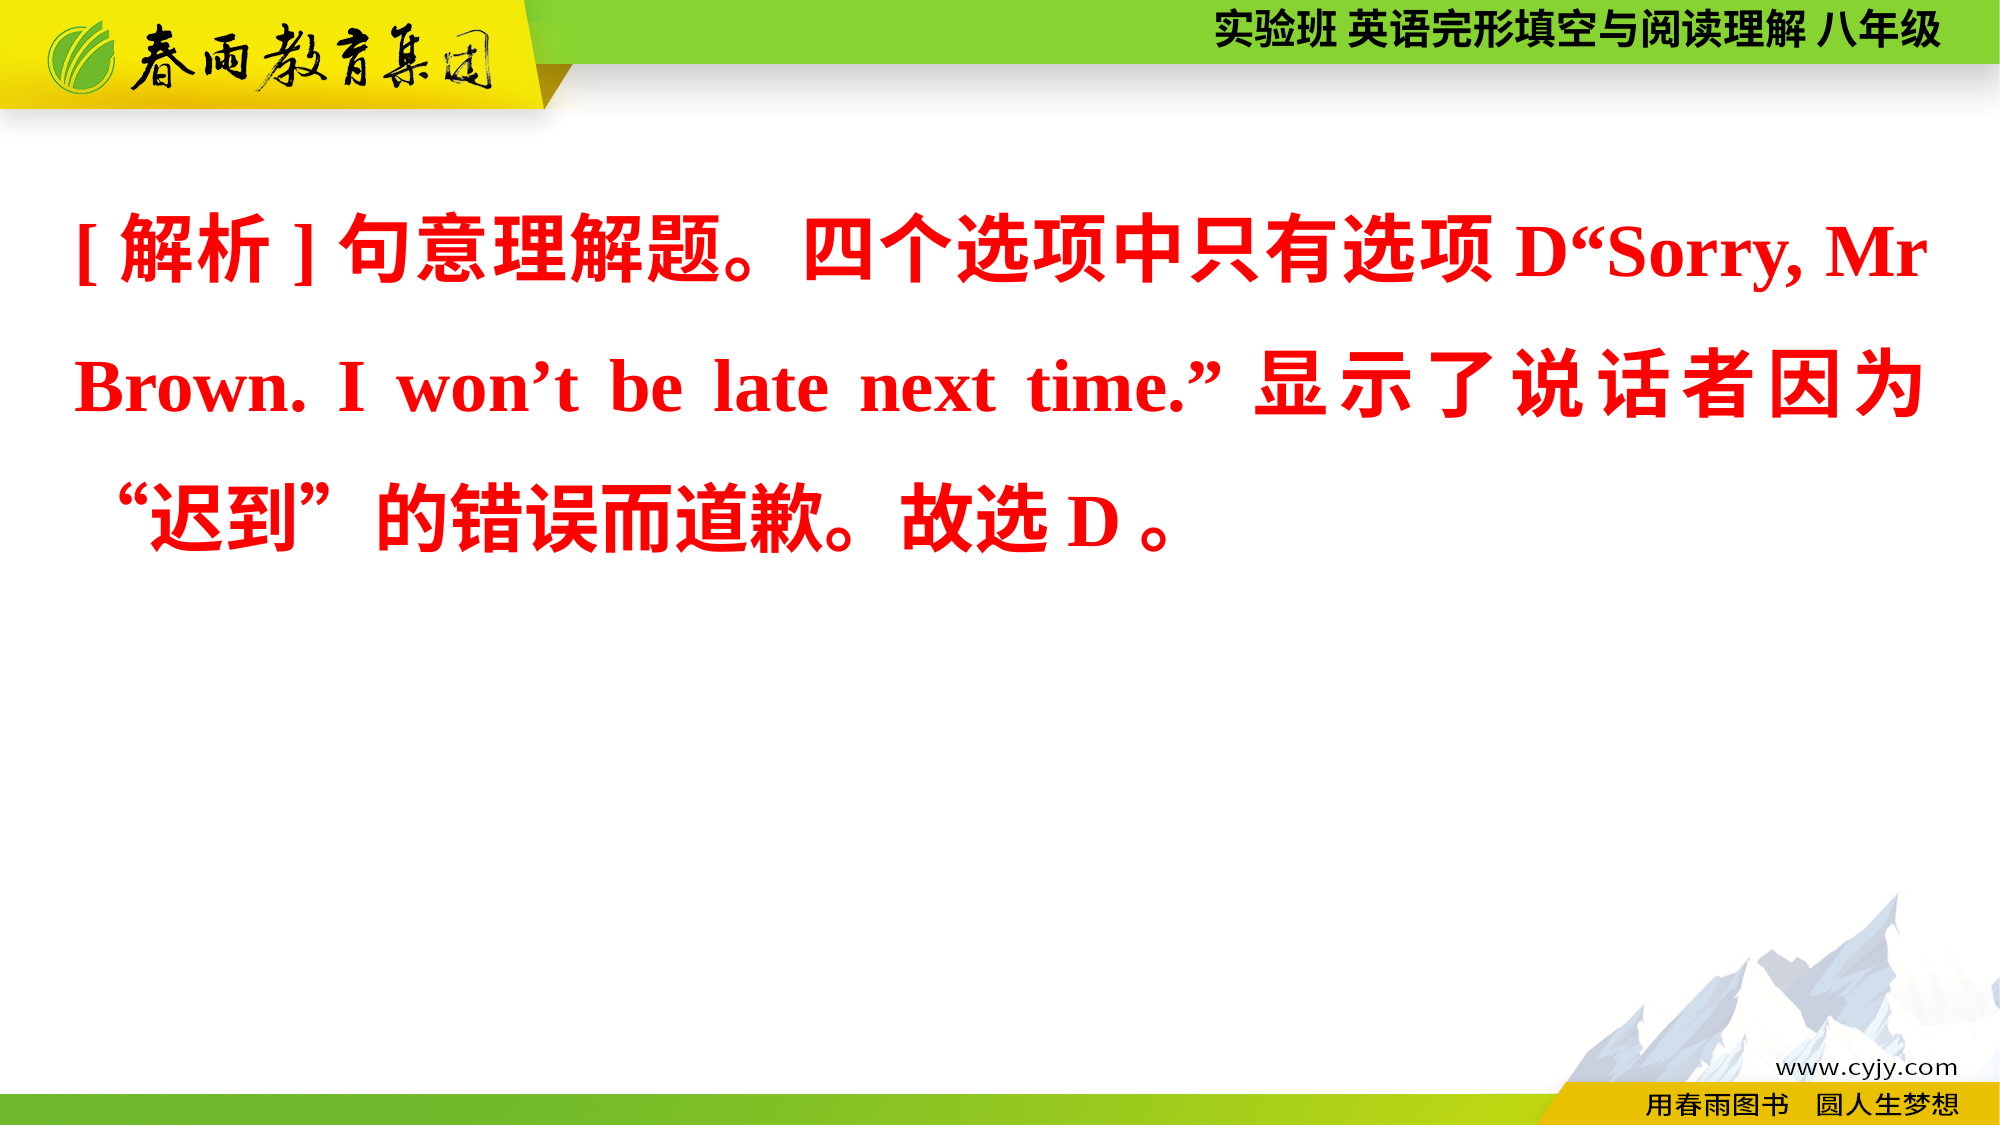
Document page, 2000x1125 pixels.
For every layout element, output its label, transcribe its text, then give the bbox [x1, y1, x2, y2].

list [解析]句意理解题。四个选项中只有选项D“Sorry, Mr Brown. I won’t be late next time.”显示了说话者因为“迟到”的错误而道歉。故选D。 [59, 149, 1944, 556]
picture [0, 0, 2000, 1125]
